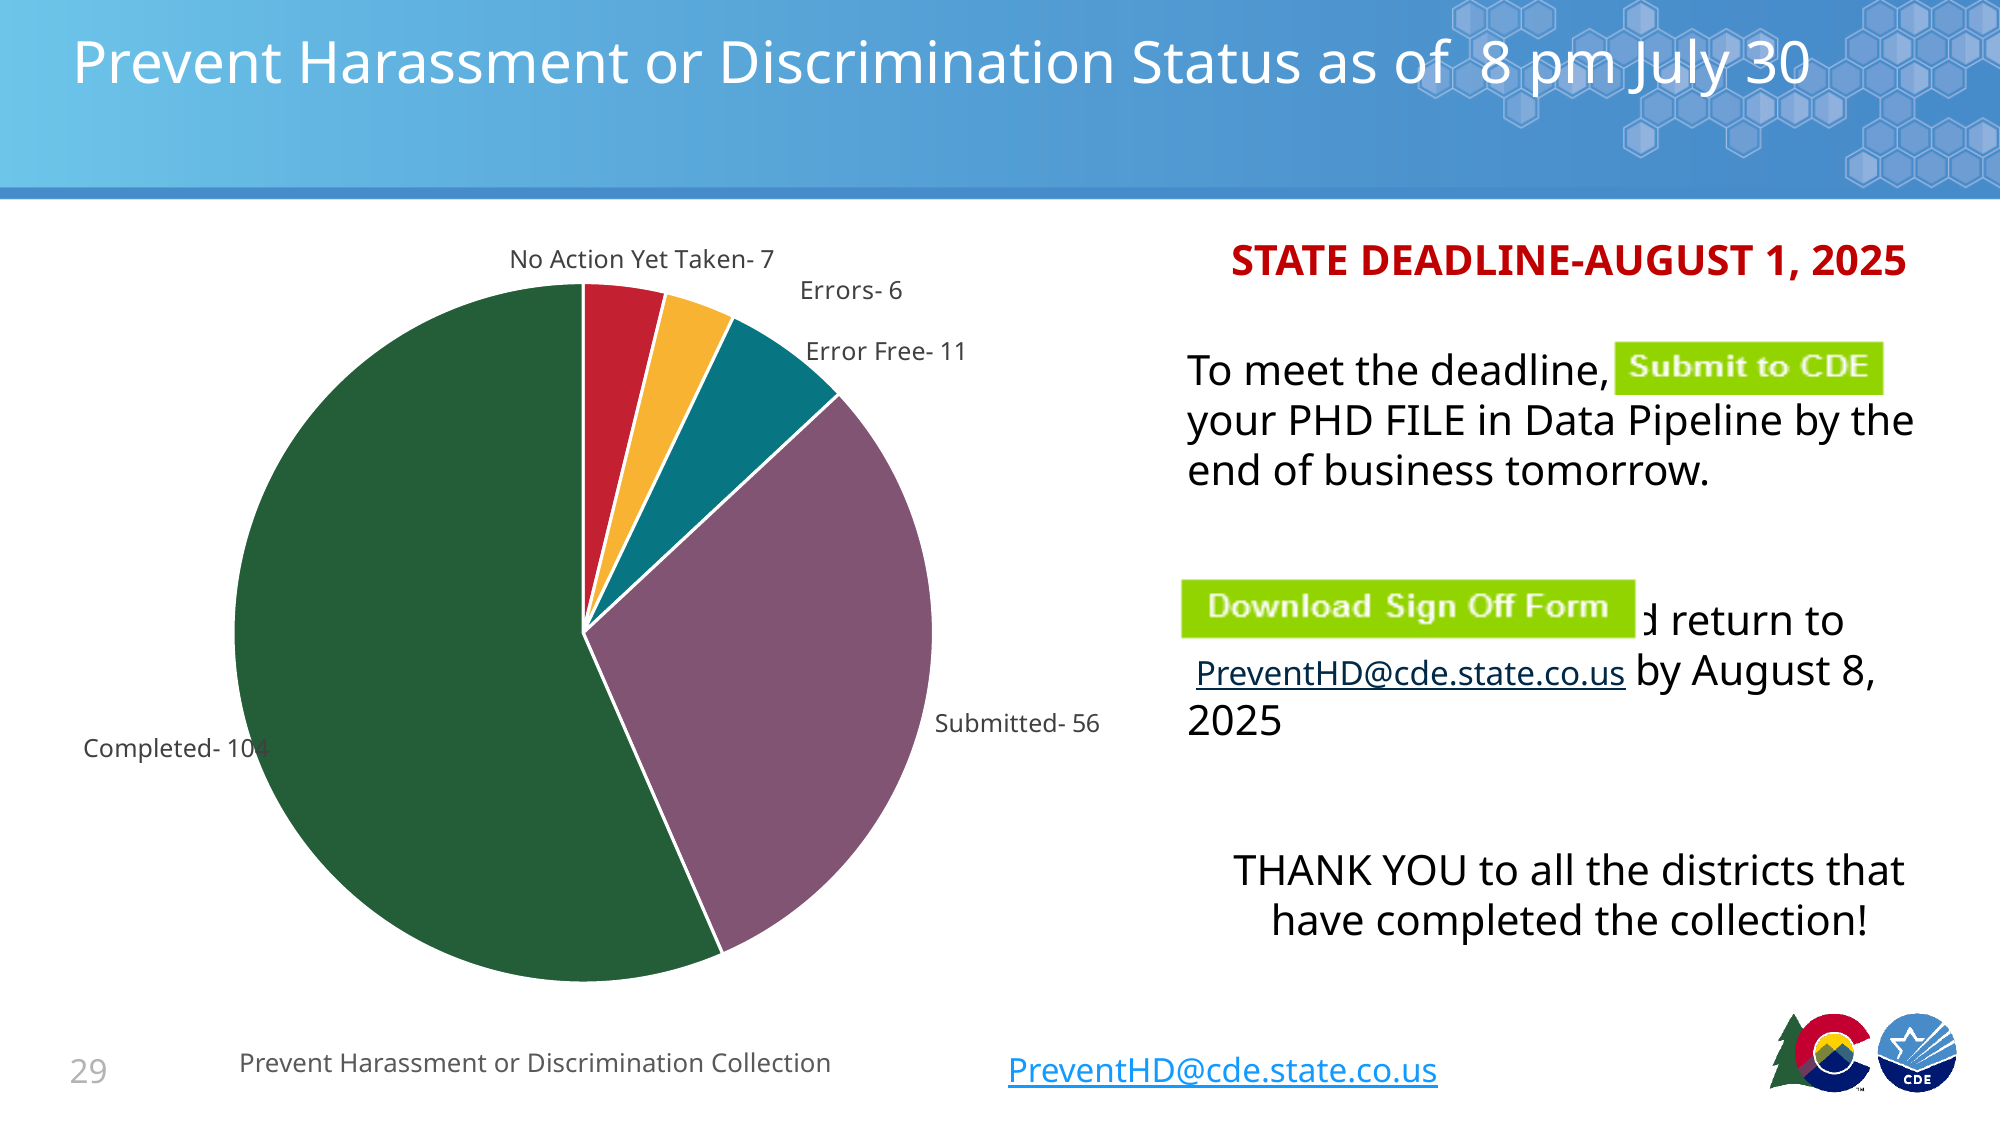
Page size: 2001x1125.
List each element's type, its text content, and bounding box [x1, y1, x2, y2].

list PreventHD@cde.state.co.us [992, 1042, 1714, 1103]
list Prevent Harassment or Discrimination Collection [224, 1042, 960, 1103]
text_box STATE DEADLINE-AUGUST 1, 2025 To meet the deadline, your PHD FILE in Data Pipeline by the end of business tomorrow. and return to PreventHD@cde.state.co.us by August 8, 2025 THANK YOU to all the districts that have completed the collection! [1172, 181, 1967, 997]
picture [1768, 1012, 1957, 1093]
picture [1611, 340, 1895, 395]
picture [0, 0, 2000, 200]
chart [0, 225, 1190, 999]
title Prevent Harassment or Discrimination Status as of 8 pm July 30 [72, 33, 1967, 182]
slide_number 29 [54, 1042, 191, 1103]
picture [1172, 578, 1644, 650]
